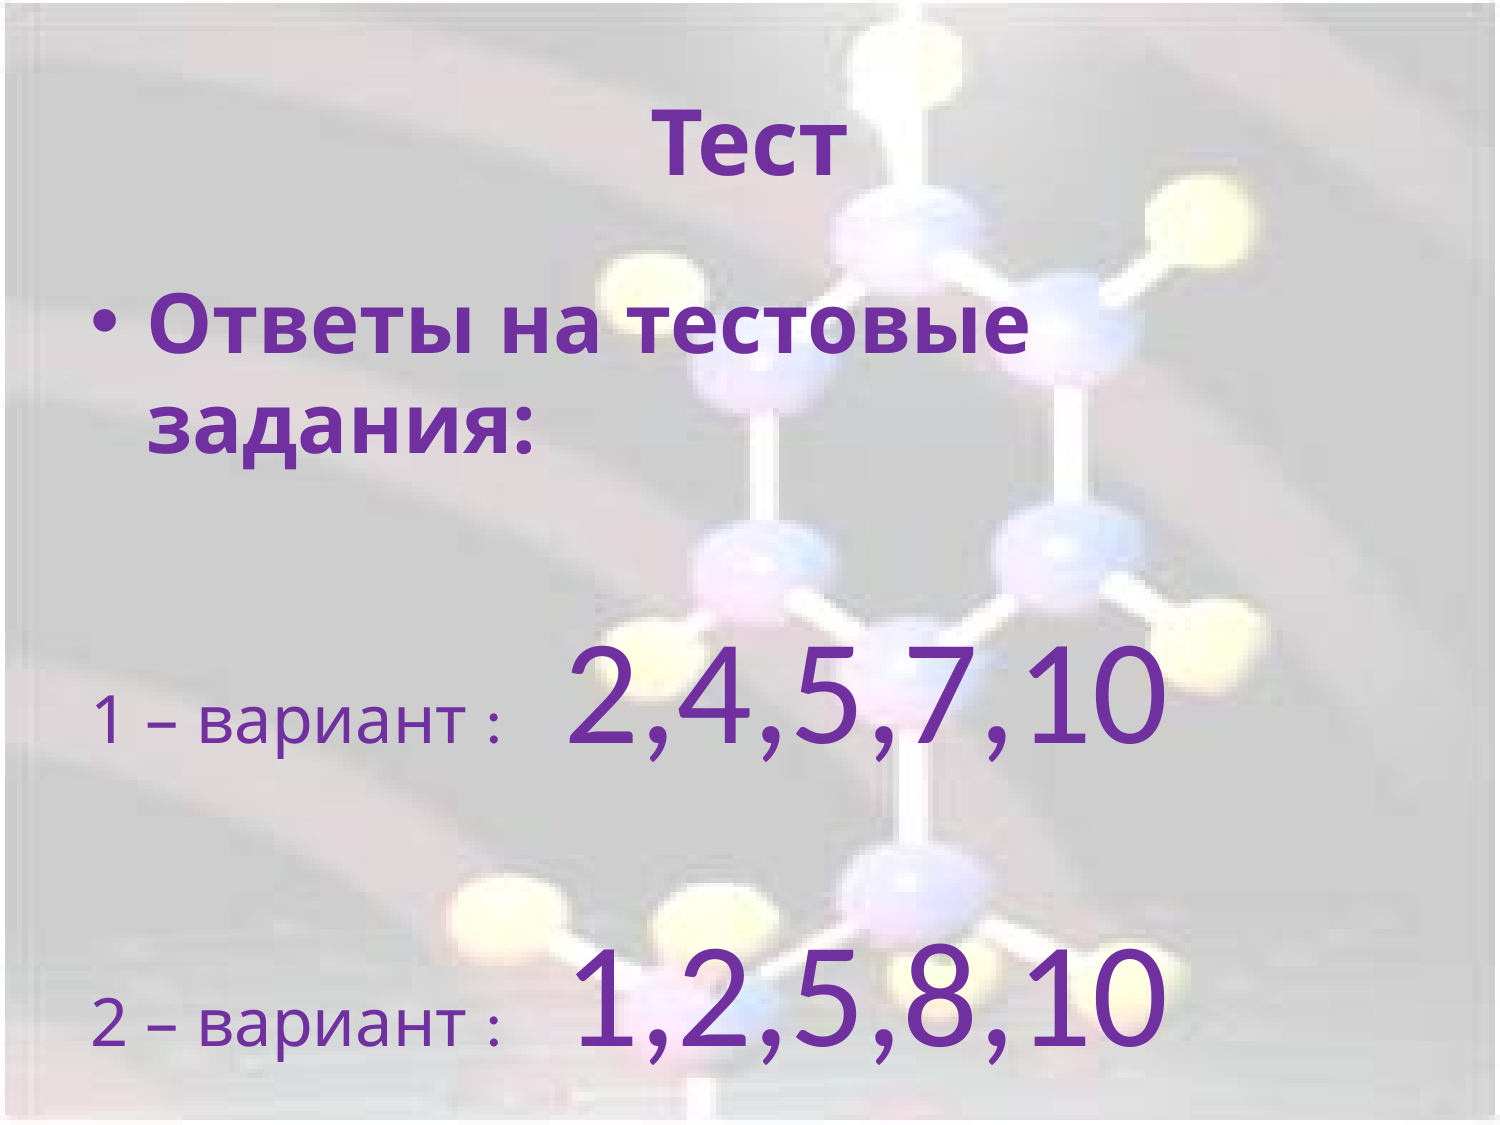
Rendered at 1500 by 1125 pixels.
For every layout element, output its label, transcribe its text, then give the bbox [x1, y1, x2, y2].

list Ответы на тестовые задания: 1 – вариант : 2,4,5,7,10 2 – вариант : 1,2,5,8,10 [75, 262, 1425, 1005]
picture [0, 0, 1500, 1125]
title Тест [75, 45, 1425, 233]
